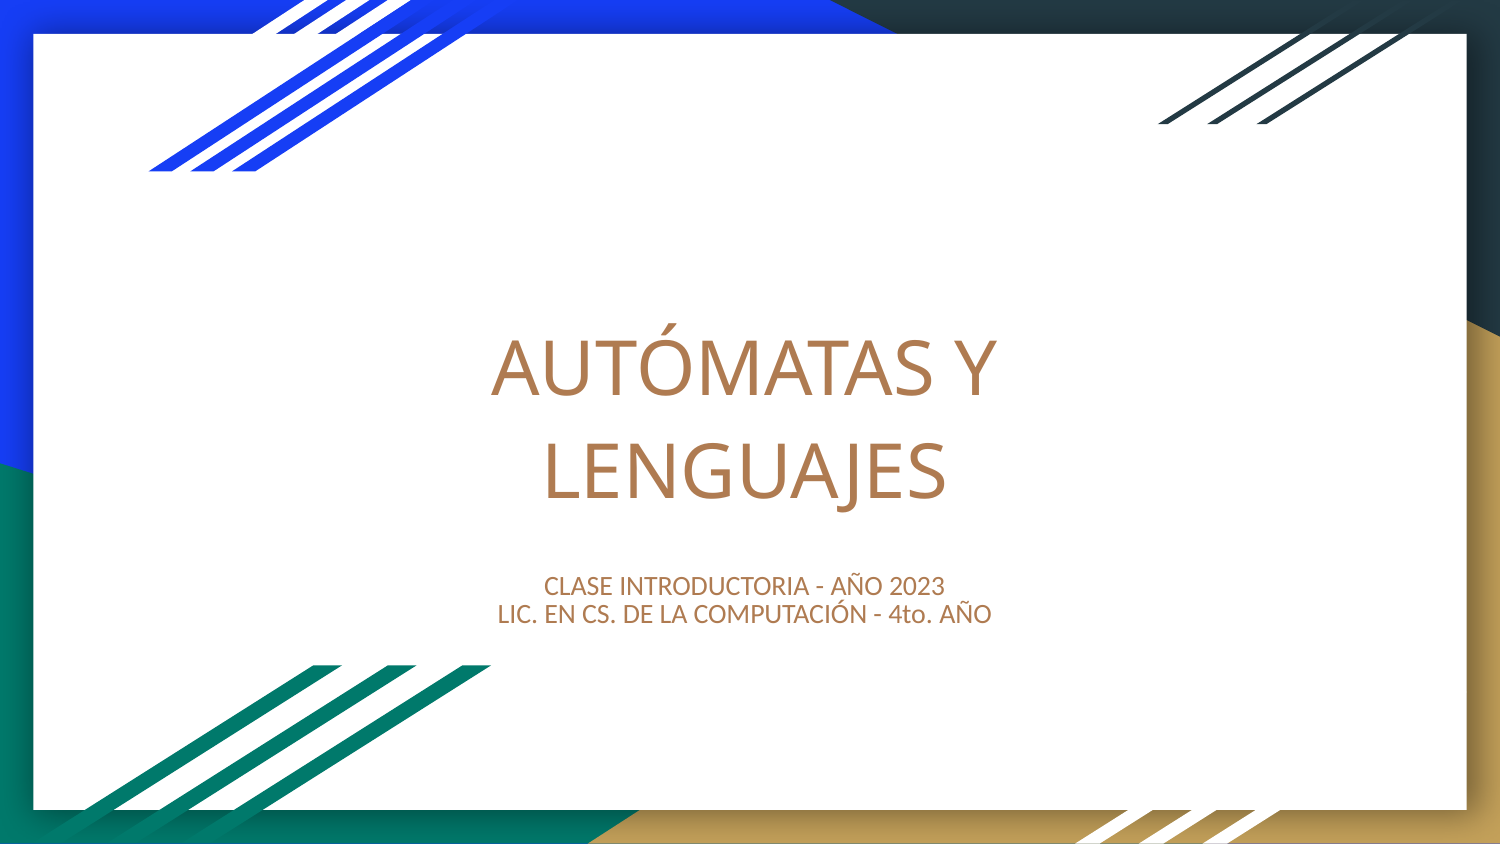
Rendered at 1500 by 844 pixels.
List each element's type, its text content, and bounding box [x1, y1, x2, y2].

title AUTÓMATAS Y LENGUAJES [304, 298, 1185, 537]
subtitle CLASE INTRODUCTORIA - AÑO 2023 LIC. EN CS. DE LA COMPUTACIÓN - 4to. AÑO [304, 559, 1185, 646]
